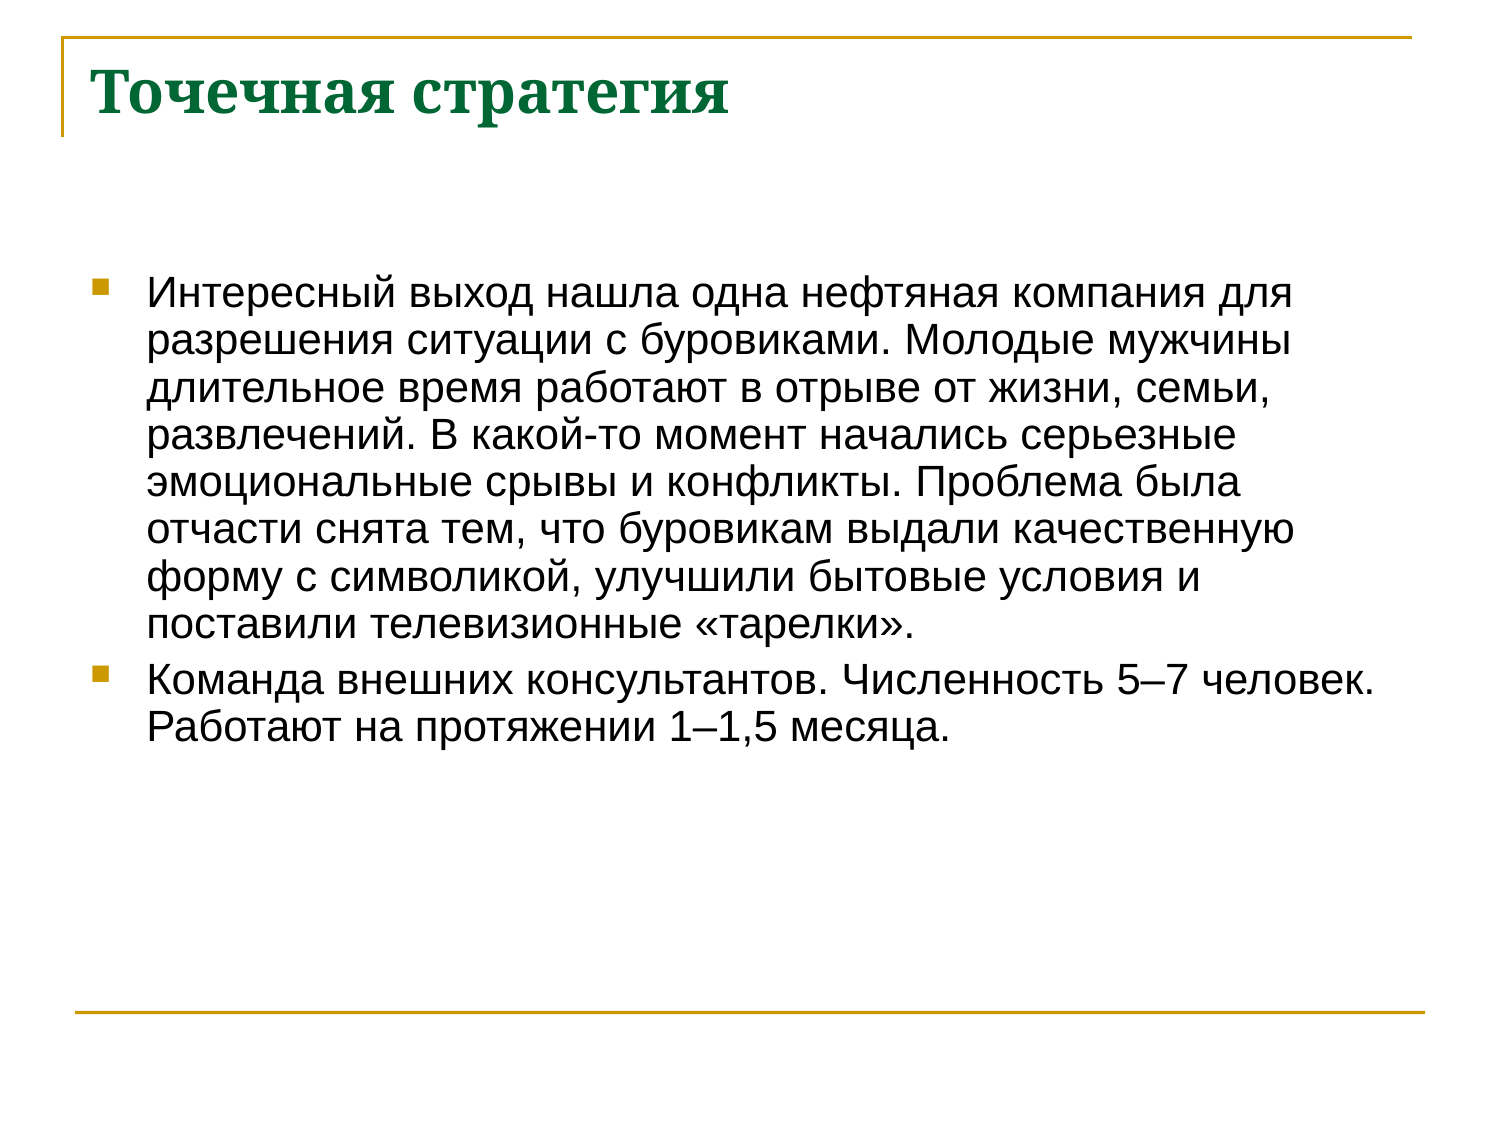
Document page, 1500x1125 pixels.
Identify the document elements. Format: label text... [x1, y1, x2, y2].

title Точечная стратегия [74, 45, 1426, 233]
list Интересный выход нашла одна нефтяная компания для разрешения ситуации с буровиками. Молодые мужчины длительное время работают в отрыве от жизни, семьи, развлечений. В какой-то момент начались серьезные эмоциональные срывы и конфликты. Проблема была отчасти снята тем, что буровикам выдали качественную форму с символикой, улучшили бытовые условия и поставили телевизионные «тарелки». Команда внешних консультантов. Численность 5–7 человек. Работают на протяжении 1–1,5 месяца. [74, 262, 1426, 1006]
